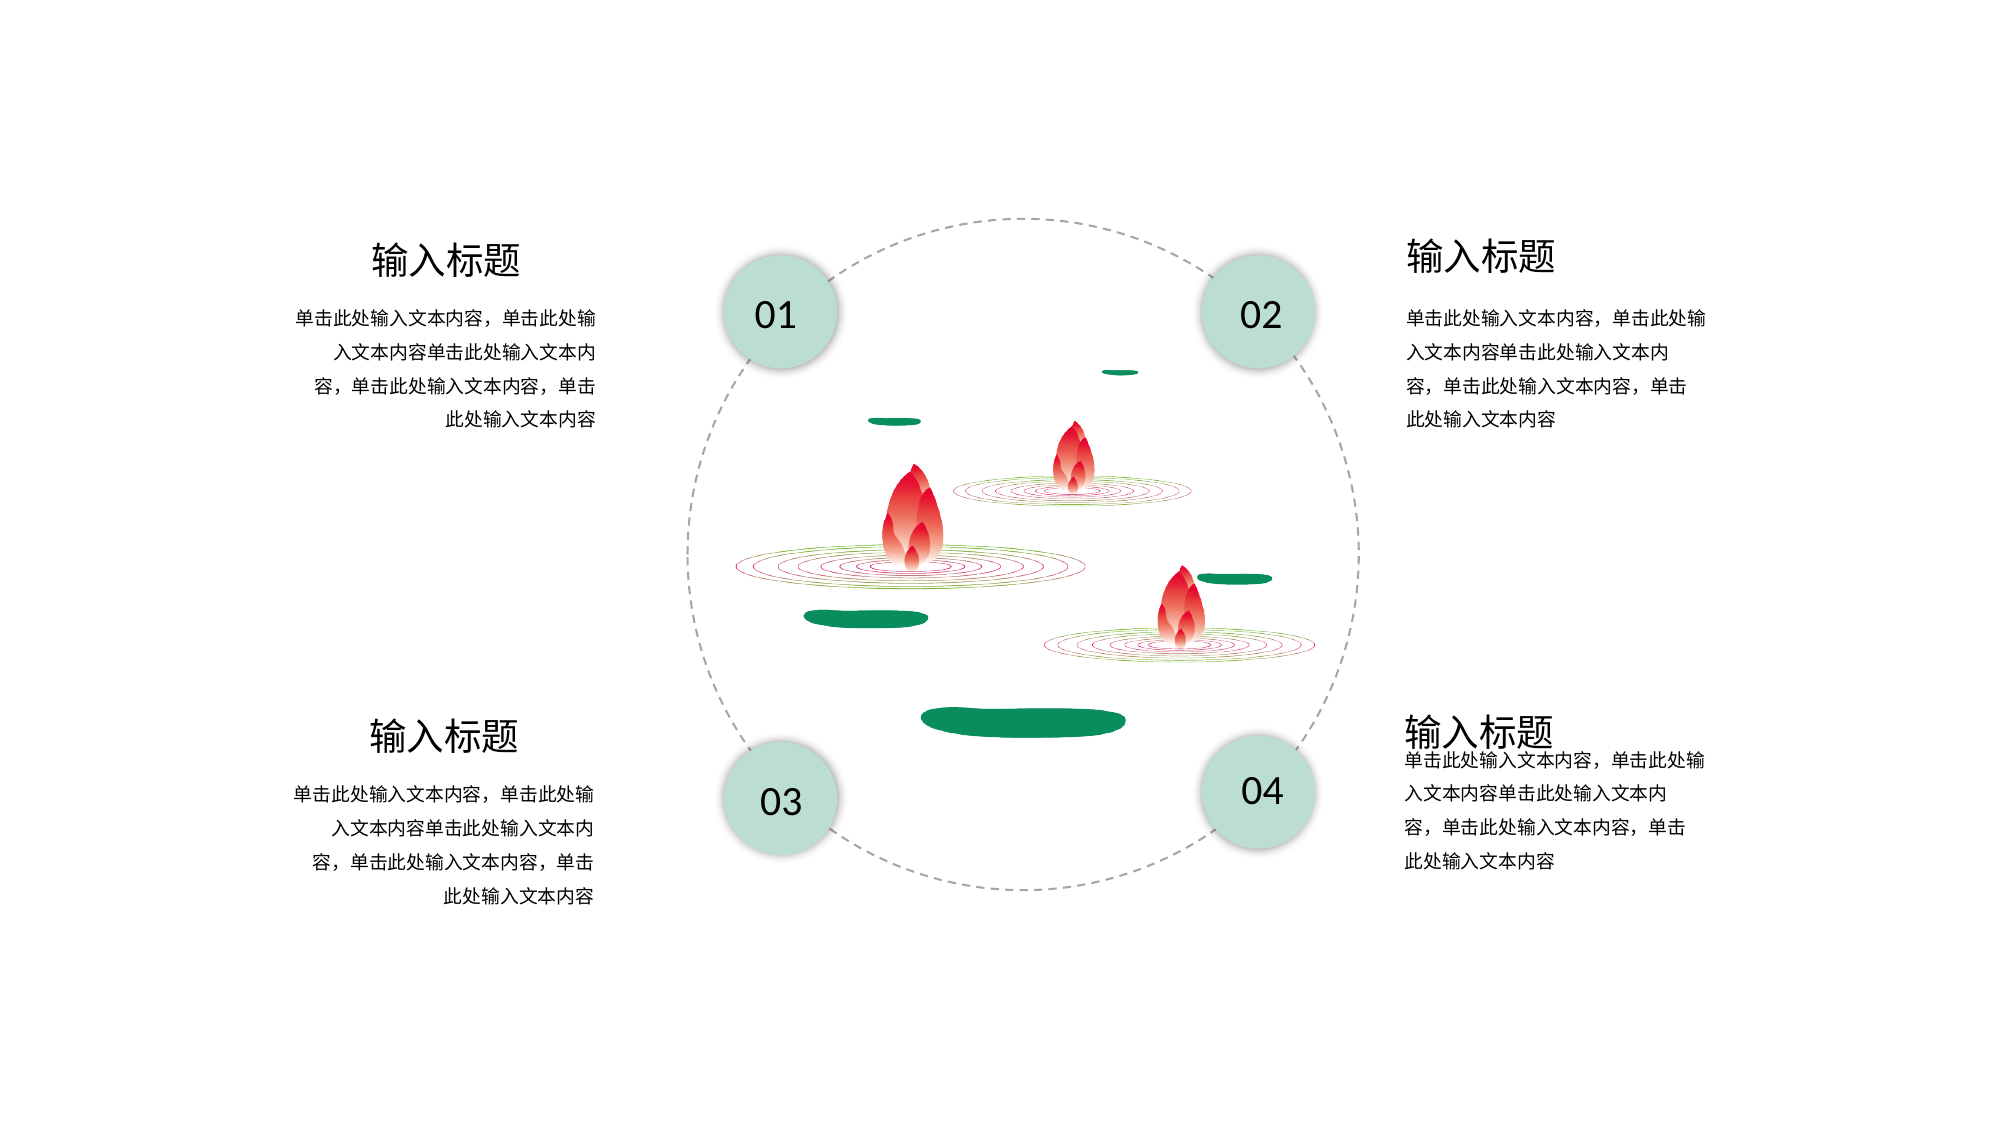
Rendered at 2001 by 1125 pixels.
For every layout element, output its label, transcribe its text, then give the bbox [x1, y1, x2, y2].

text_box 单击此处输入文本内容，单击此处输 入文本内容单击此处输入文本内 容，单击此处输入文本内容，单击 此处输入文本内容 [202, 764, 609, 982]
text_box [835, 293, 839, 331]
text_box [741, 739, 756, 744]
text_box 04 [1226, 755, 1322, 820]
text_box [723, 254, 828, 340]
text_box [1200, 254, 1306, 340]
text_box [807, 739, 1223, 892]
text_box [686, 433, 709, 676]
text_box 输入标题 [1391, 230, 1648, 294]
text_box 02 [1225, 279, 1321, 340]
text_box 单击此处输入文本内容，单击此处输 入文本内容单击此处输入文本内 容，单击此处输入文本内容，单击 此处输入文本内容 [1391, 288, 1798, 506]
text_box 单击此处输入文本内容，单击此处输 入文本内容单击此处输入文本内 容，单击此处输入文本内容，单击 此处输入文本内容 [203, 288, 611, 506]
text_box [723, 741, 829, 857]
text_box 单击此处输入文本内容，单击此处输 入文本内容单击此处输入文本内 容，单击此处输入文本内容，单击 此处输入文本内容 [1389, 729, 1797, 947]
text_box [1200, 739, 1309, 850]
picture [709, 340, 1337, 739]
text_box 输入标题 [1389, 707, 1646, 770]
text_box [835, 217, 1207, 340]
text_box 01 [739, 279, 835, 340]
text_box 输入标题 [354, 710, 611, 774]
text_box [1337, 432, 1360, 677]
text_box 输入标题 [356, 234, 613, 298]
text_box 03 [745, 765, 841, 831]
